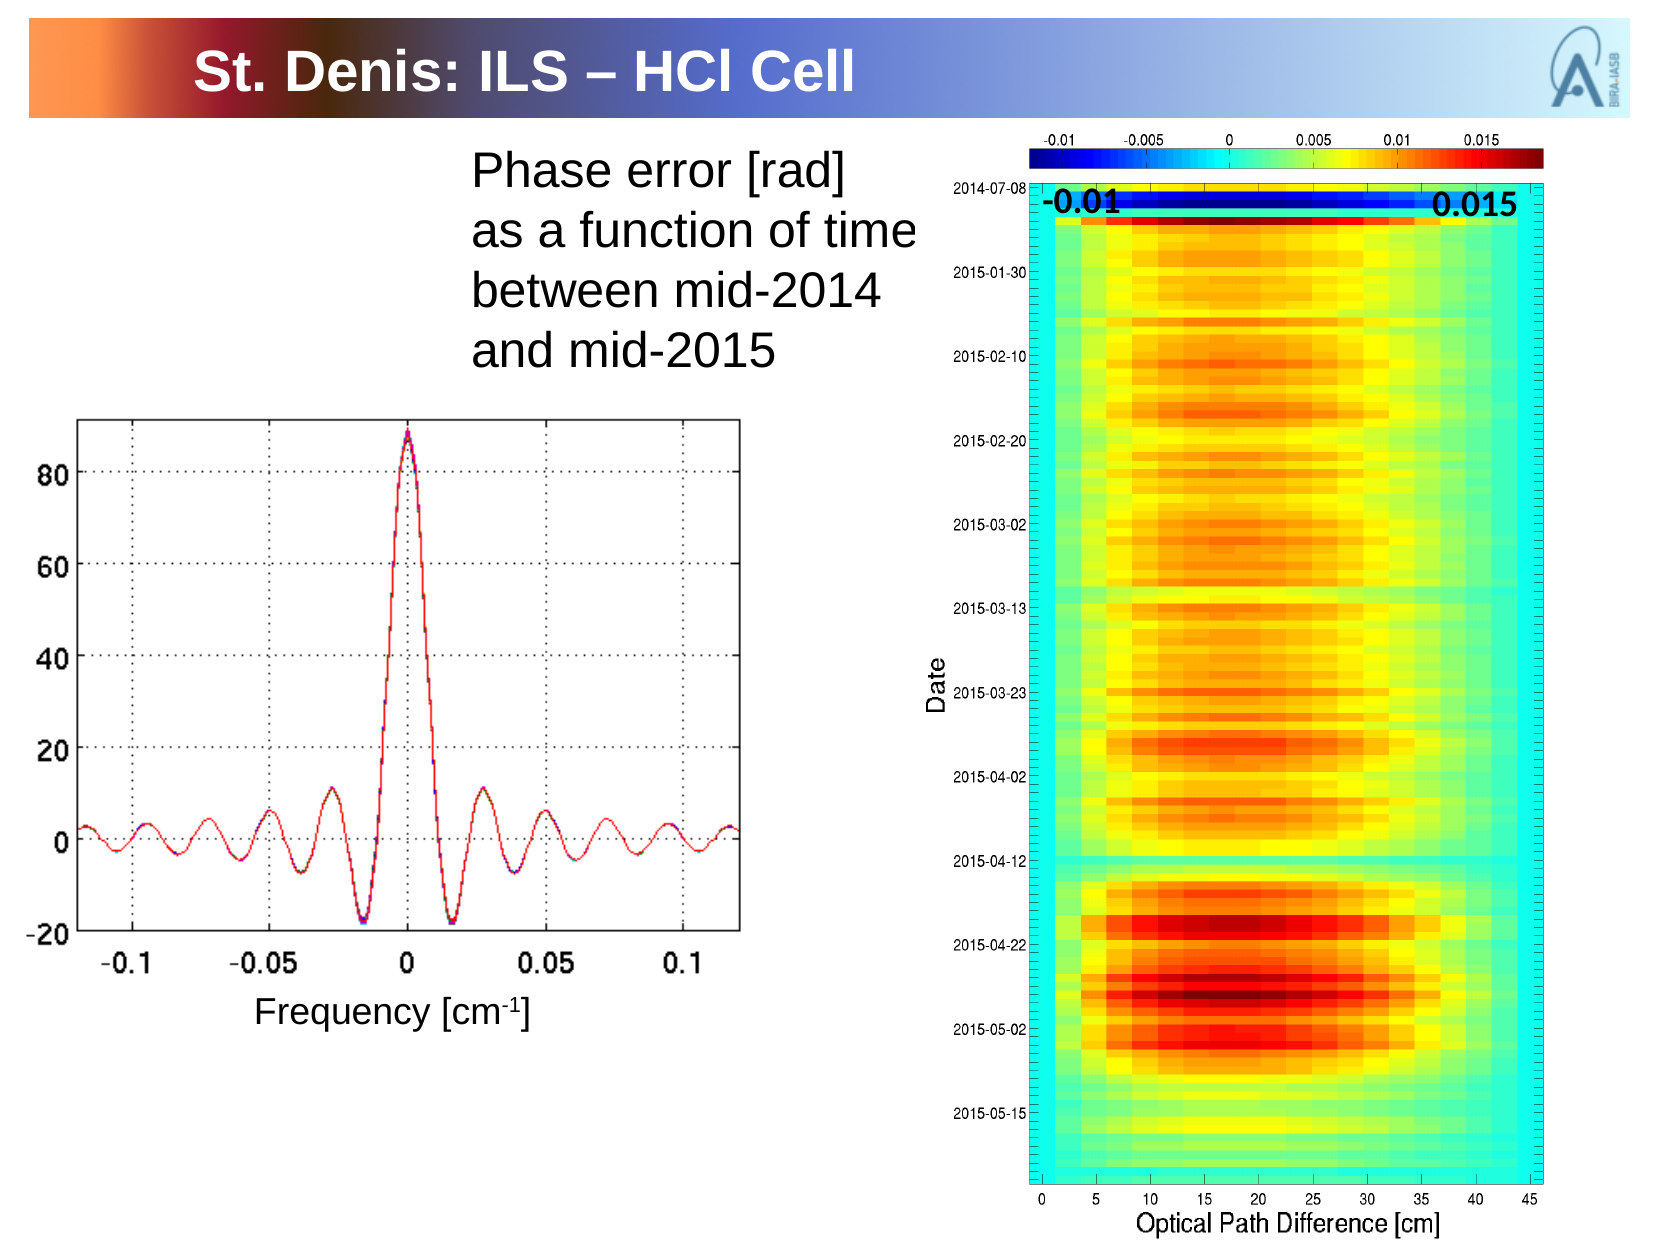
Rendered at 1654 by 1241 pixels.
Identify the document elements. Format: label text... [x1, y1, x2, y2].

text_box Phase error [rad] as a function of time between mid-2014 and mid-2015 [456, 129, 909, 385]
picture [914, 119, 1609, 1241]
picture [29, 18, 1630, 118]
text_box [8, 371, 777, 1037]
title St. Denis: ILS – HCl Cell [193, 25, 1536, 111]
